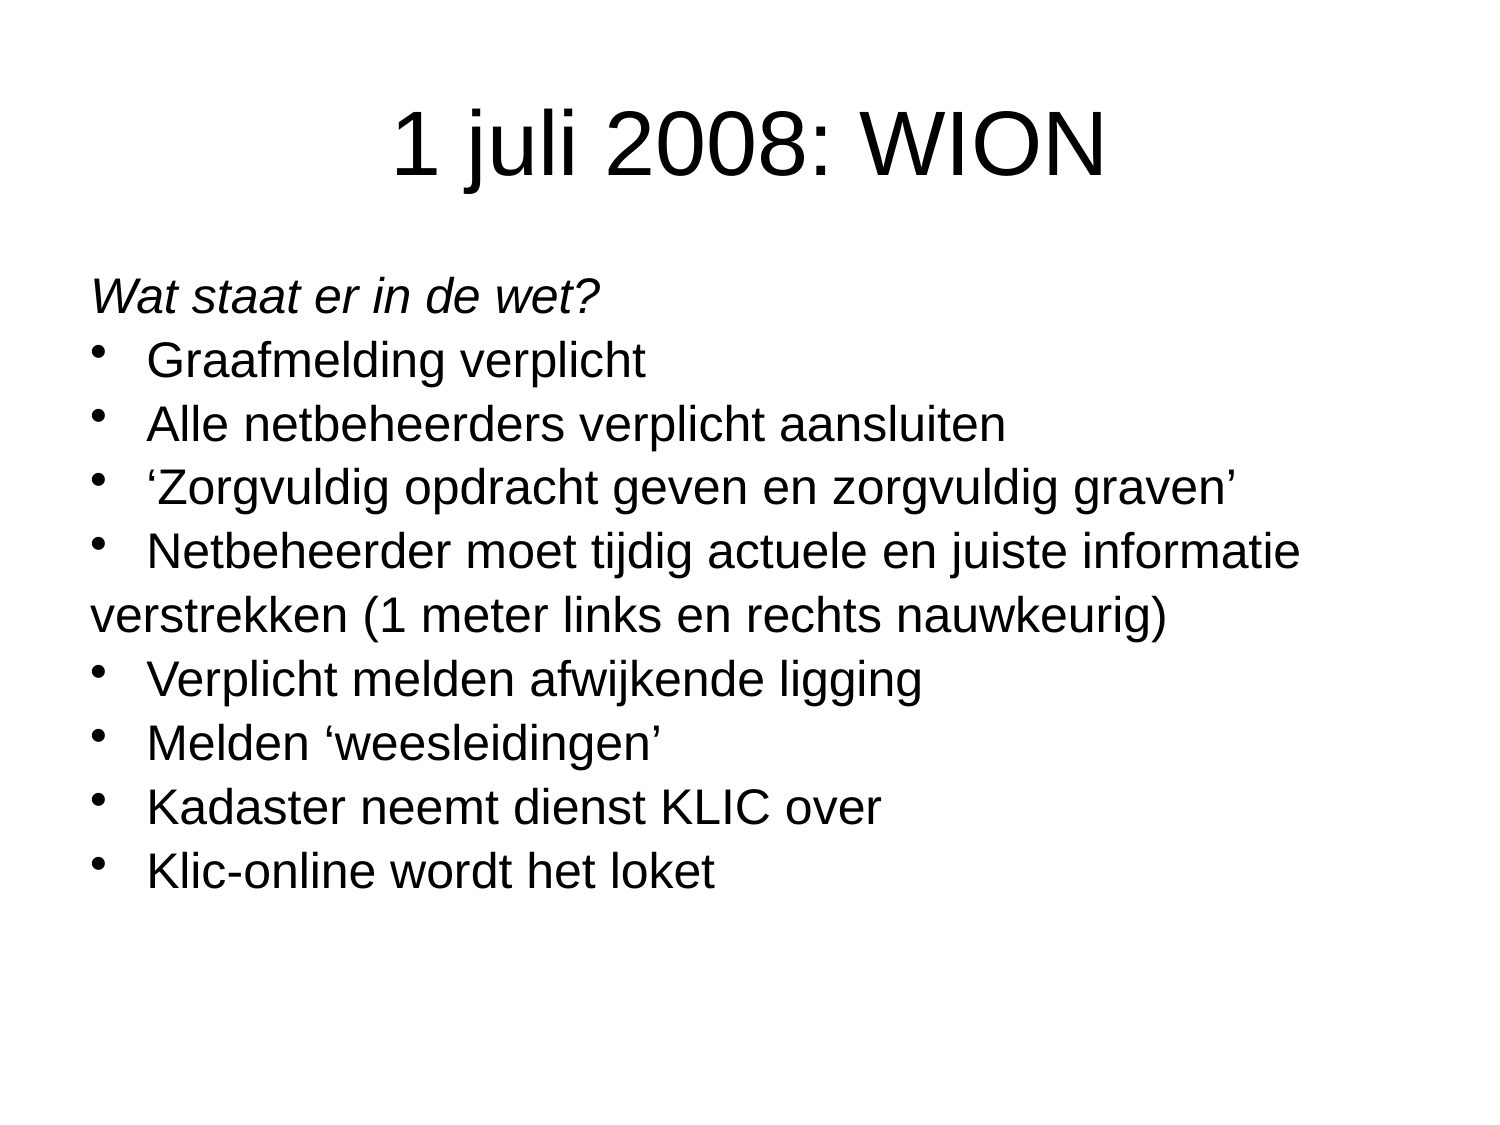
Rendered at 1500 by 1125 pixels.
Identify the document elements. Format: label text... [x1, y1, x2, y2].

title 1 juli 2008: WION [75, 45, 1425, 233]
list Wat staat er in de wet? Graafmelding verplicht Alle netbeheerders verplicht aansluiten ‘Zorgvuldig opdracht geven en zorgvuldig graven’ Netbeheerder moet tijdig actuele en juiste informatie verstrekken (1 meter links en rechts nauwkeurig) Verplicht melden afwijkende ligging Melden ‘weesleidingen’ Kadaster neemt dienst KLIC over Klic-online wordt het loket [75, 262, 1425, 1005]
